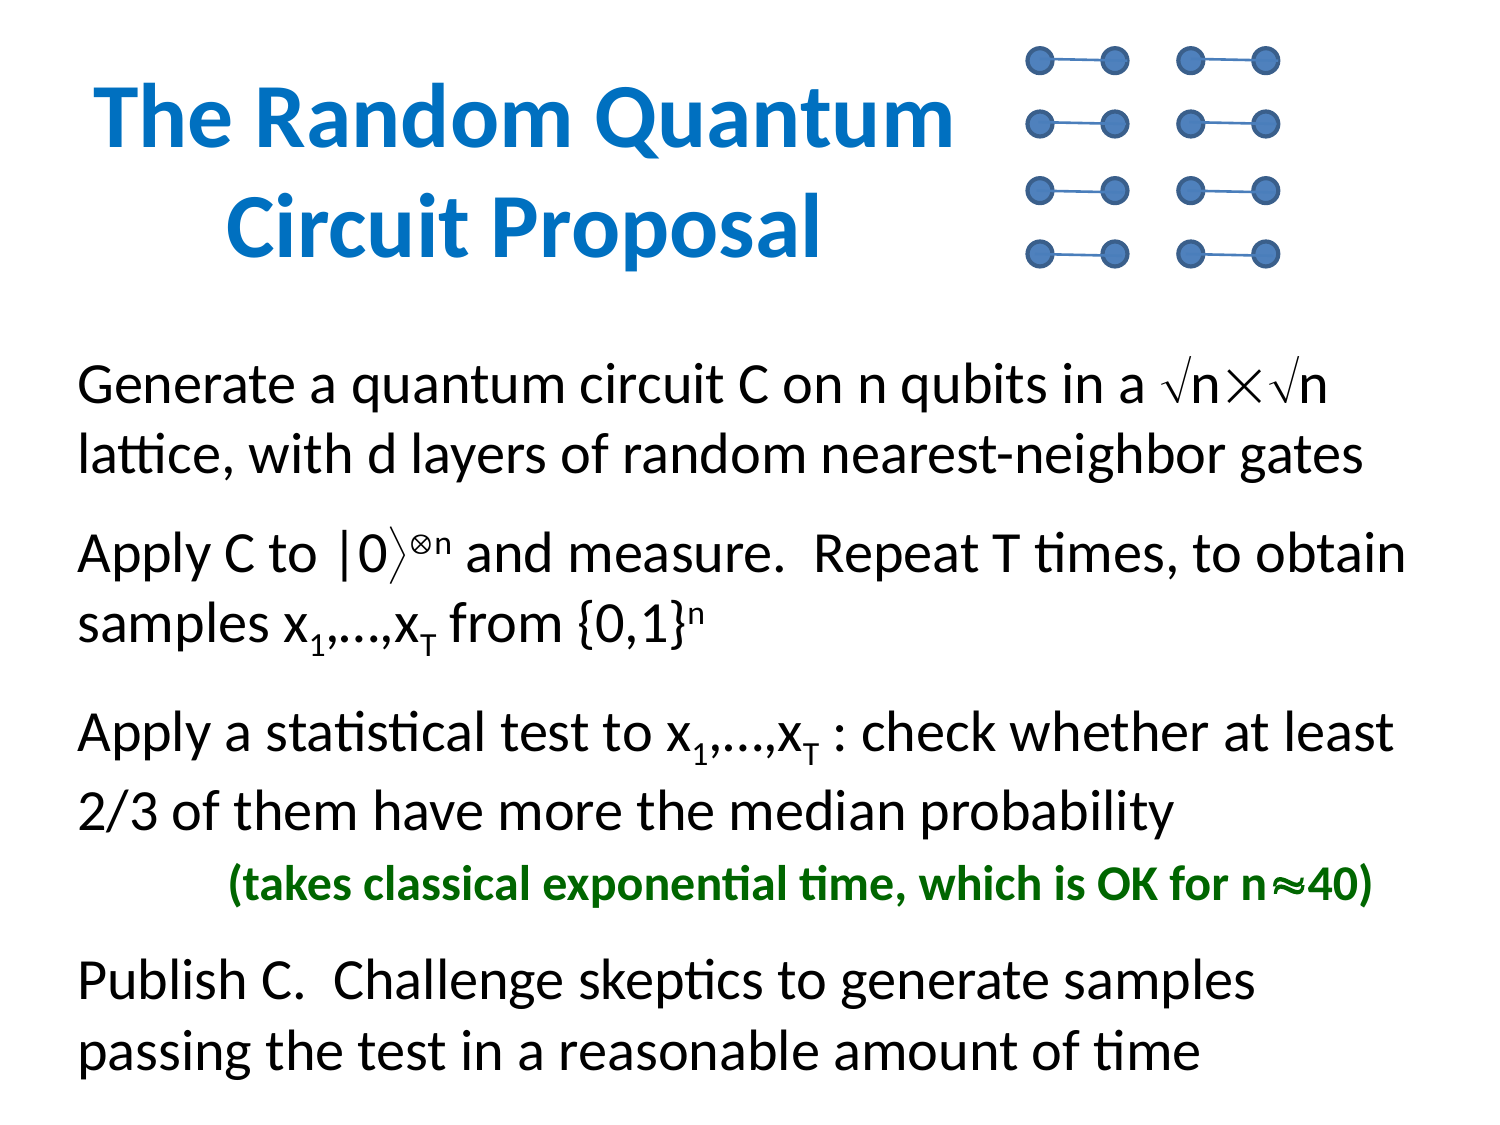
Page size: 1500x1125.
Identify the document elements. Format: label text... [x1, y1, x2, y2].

text_box [1251, 46, 1281, 64]
text_box [1025, 109, 1055, 139]
text_box [1104, 132, 1128, 139]
text_box [1100, 239, 1130, 269]
text_box [1025, 239, 1055, 269]
text_box [1176, 176, 1206, 206]
text_box [1253, 65, 1280, 76]
text_box [1025, 46, 1055, 76]
text_box [1100, 176, 1130, 206]
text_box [1185, 253, 1274, 257]
text_box [1251, 109, 1281, 139]
text_box [1251, 239, 1281, 269]
text_box The Random Quantum Circuit Proposal [74, 48, 975, 283]
text_box [1100, 109, 1130, 125]
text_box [1188, 121, 1277, 125]
text_box [1251, 176, 1281, 206]
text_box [1037, 121, 1126, 125]
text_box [1034, 253, 1123, 257]
text_box [1103, 67, 1129, 76]
text_box [1025, 176, 1055, 206]
text_box [1176, 239, 1206, 269]
text_box [1176, 109, 1205, 139]
text_box [1100, 46, 1130, 60]
text_box Generate a quantum circuit C on n qubits in a nn lattice, with d layers of random nearest-neighbor gates Apply C to |0n and measure. Repeat T times, to obtain samples x1,…,xT from {0,1}n Apply a statistical test to x1,…,xT : check whether at least 2/3 of them have more the median probability (takes classical exponential time, which is OK for n40) Publish C. Challenge skeptics to generate samples passing the test in a reasonable amount of time [62, 337, 1438, 1089]
text_box [1176, 46, 1205, 76]
